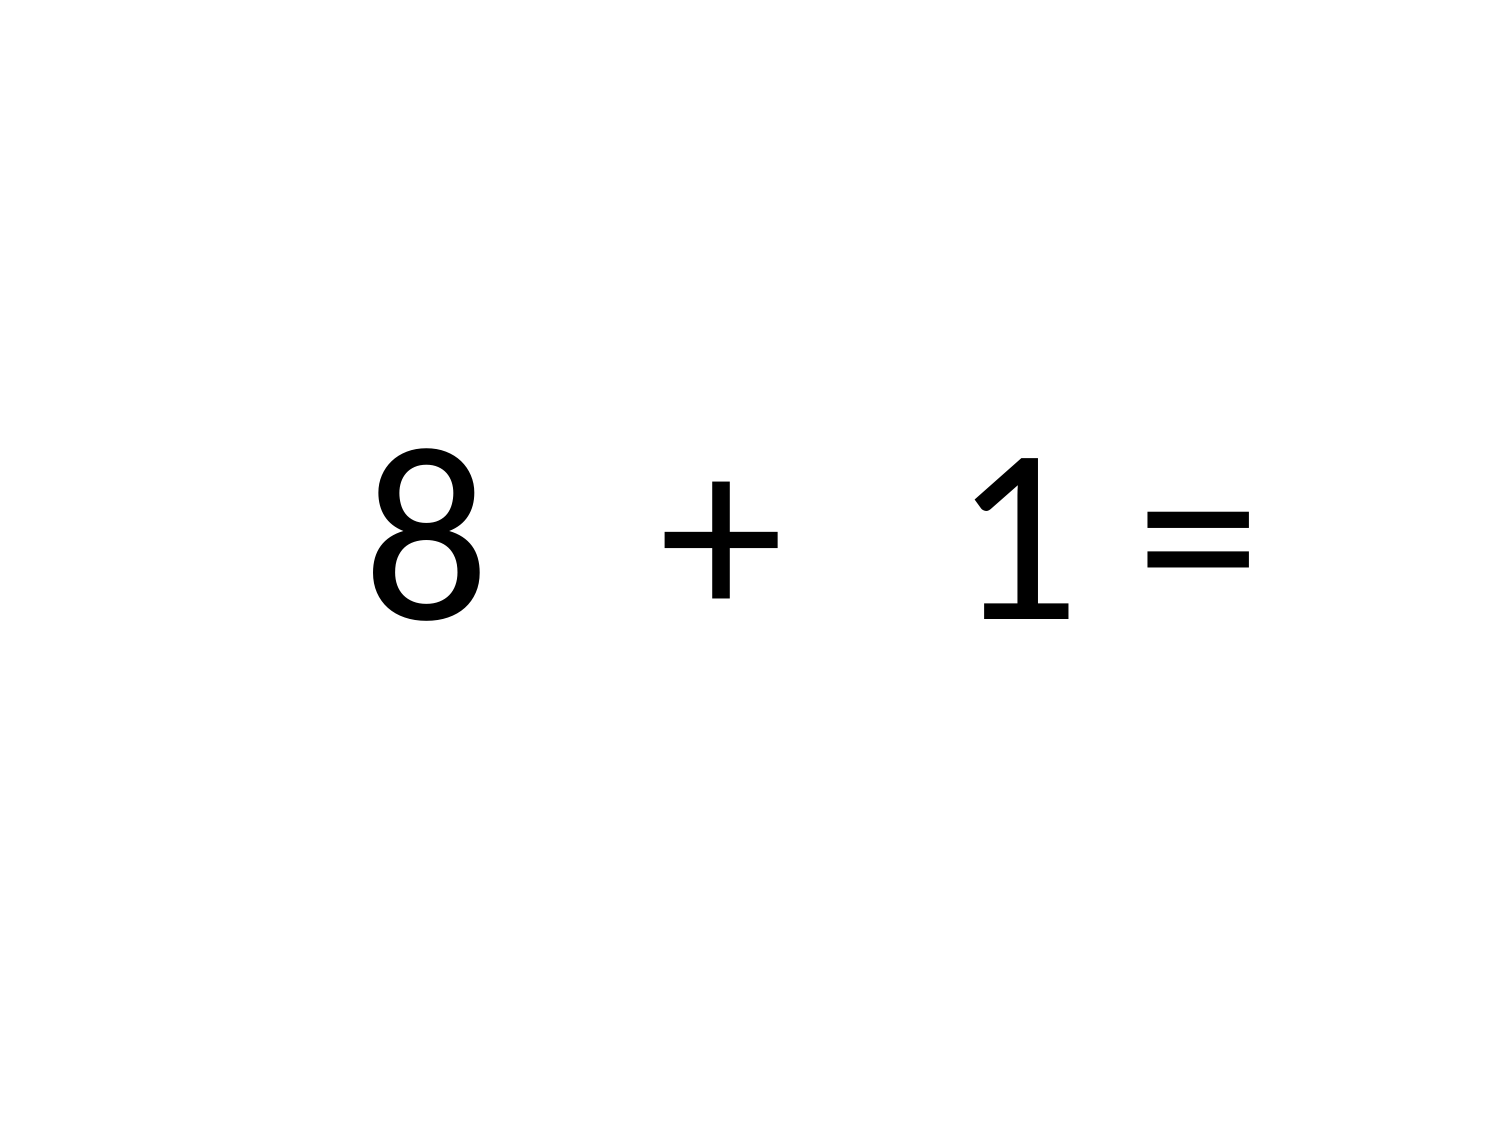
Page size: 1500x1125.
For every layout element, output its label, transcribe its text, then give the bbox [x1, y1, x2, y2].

text_box 8 + 1 = [348, 361, 1329, 677]
